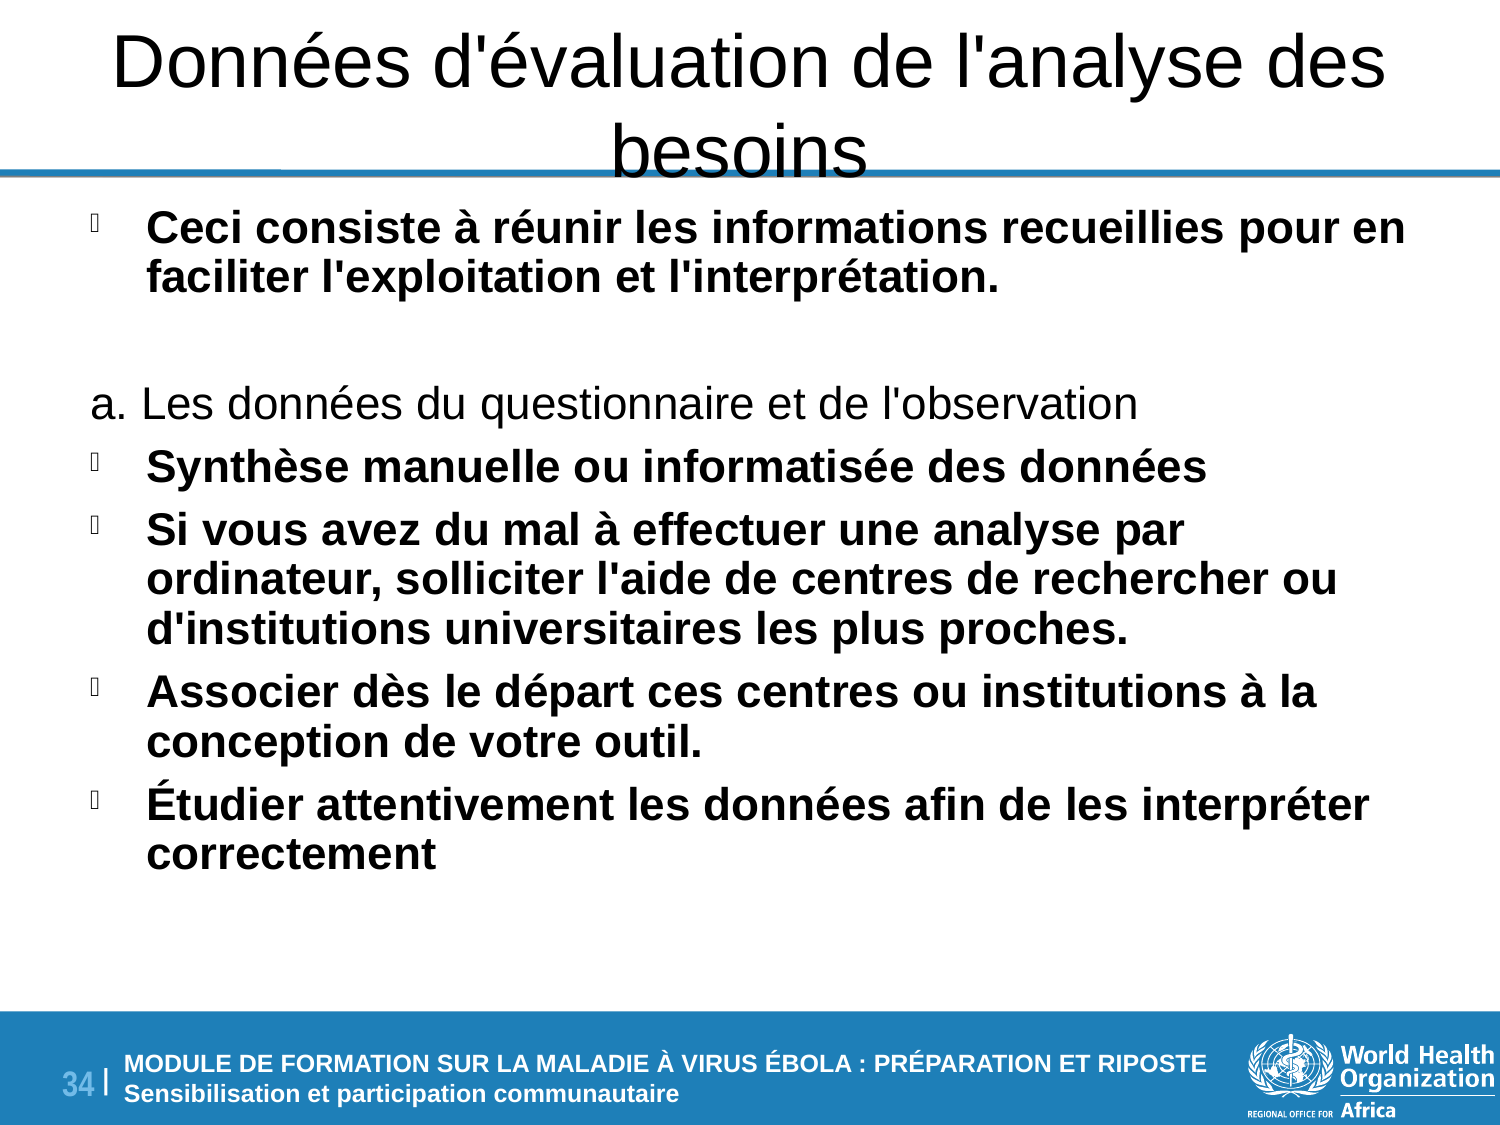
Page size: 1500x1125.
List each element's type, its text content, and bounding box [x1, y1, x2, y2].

list Ceci consiste à réunir les informations recueillies pour en faciliter l'exploitation et l'interprétation. a. Les données du questionnaire et de l'observation Synthèse manuelle ou informatisée des données Si vous avez du mal à effectuer une analyse par ordinateur, solliciter l'aide de centres de rechercher ou d'institutions universitaires les plus proches. Associer dès le départ ces centres ou institutions à la conception de votre outil. Étudier attentivement les données afin de les interpréter correctement [75, 196, 1425, 1005]
title Données d'évaluation de l'analyse des besoins [75, 45, 1425, 161]
